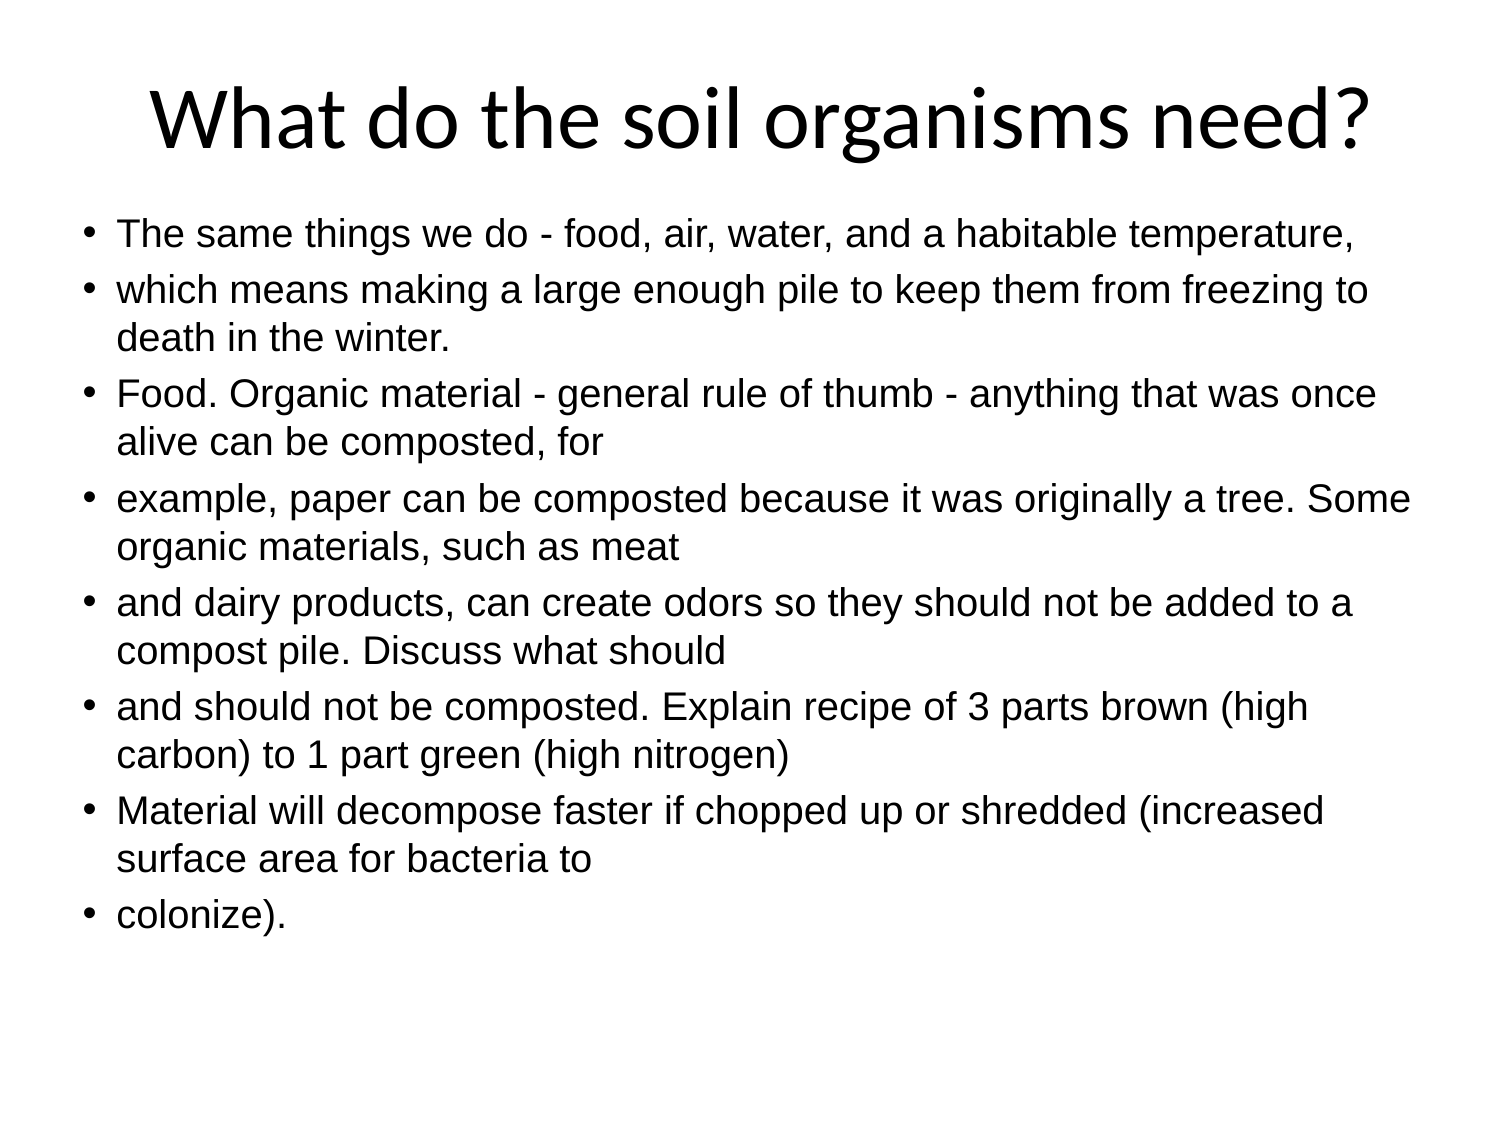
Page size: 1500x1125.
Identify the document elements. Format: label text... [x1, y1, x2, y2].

list The same things we do - food, air, water, and a habitable temperature, which means making a large enough pile to keep them from freezing to death in the winter. Food. Organic material - general rule of thumb - anything that was once alive can be composted, for example, paper can be composted because it was originally a tree. Some organic materials, such as meat and dairy products, can create odors so they should not be added to a compost pile. Discuss what should and should not be composted. Explain recipe of 3 parts brown (high carbon) to 1 part green (high nitrogen) Material will decompose faster if chopped up or shredded (increased surface area for bacteria to colonize). [74, 199, 1426, 943]
title What do the soil organisms need? [86, 36, 1438, 188]
